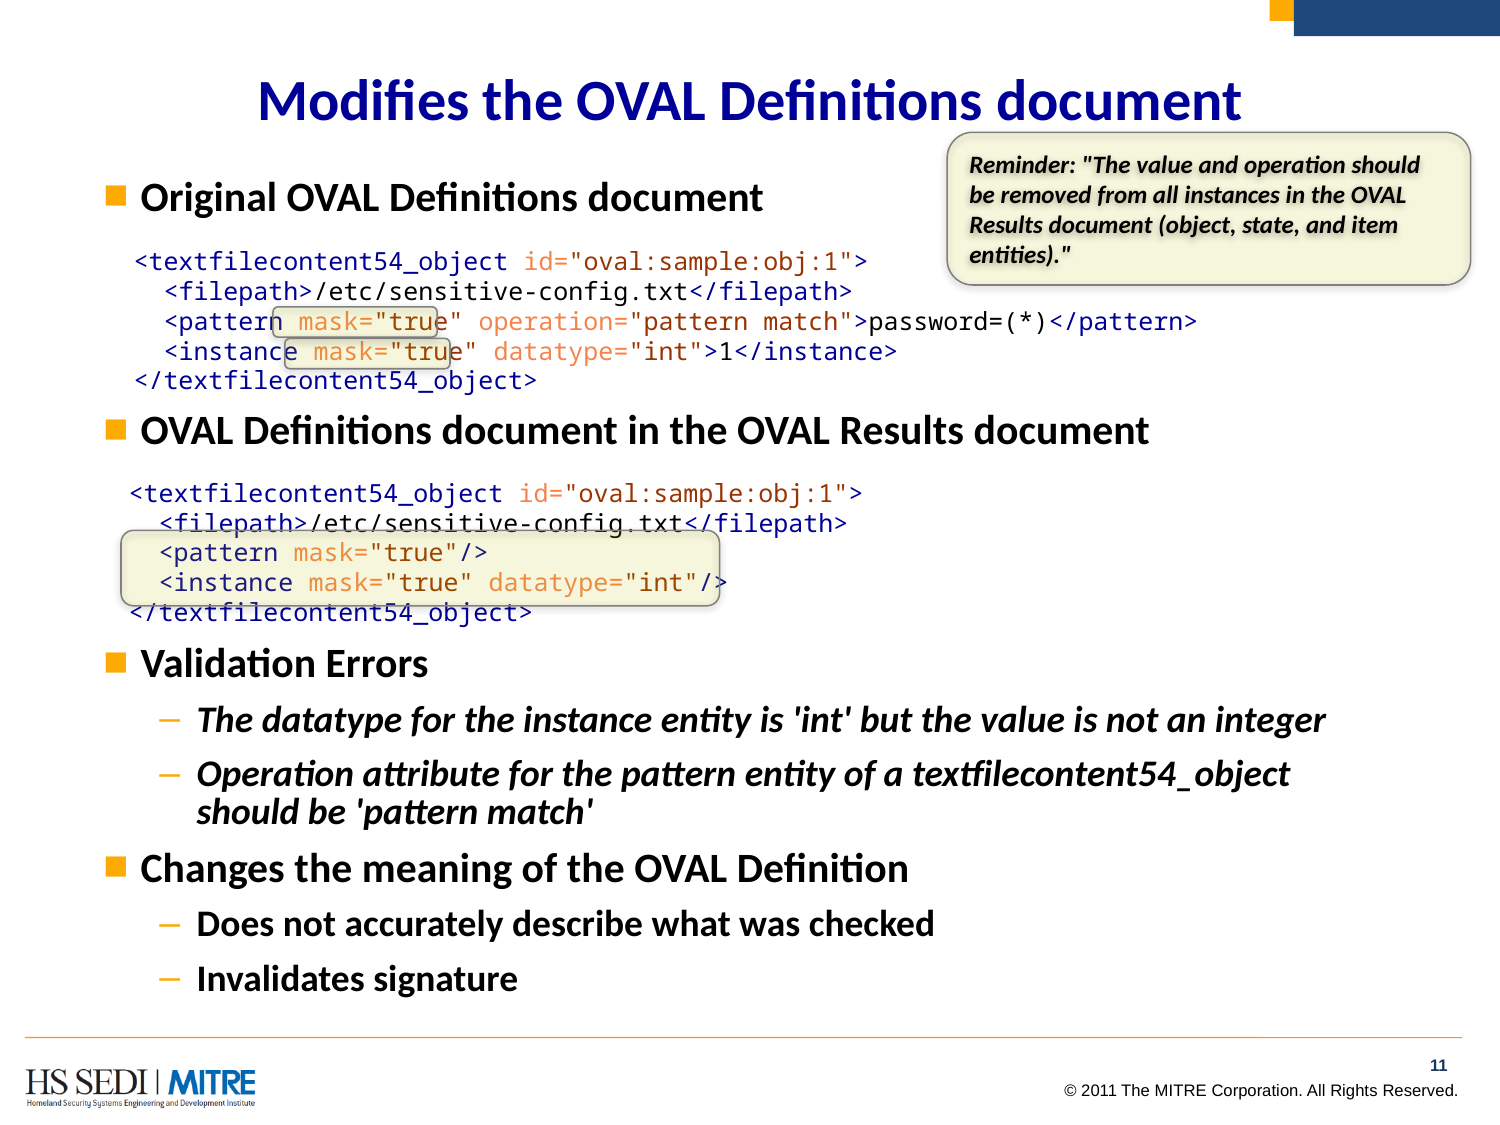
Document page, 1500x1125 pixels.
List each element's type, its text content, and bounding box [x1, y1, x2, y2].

text_box [120, 529, 721, 607]
text_box [283, 337, 451, 370]
text_box Reminder: "The value and operation should be removed from all instances in the OVAL Results document (object, state, and item entities)." [946, 131, 1472, 286]
text_box [272, 306, 438, 338]
title Modifies the OVAL Definitions document [43, 62, 1457, 151]
slide_number 10 [1374, 1049, 1463, 1076]
text_box <textfilecontent54_object id="oval:sample:obj:1"> <filepath>/etc/sensitive-config.txt</filepath> <pattern mask="true"/> <instance mask="true" datatype="int"/> </textfilecontent54_object> [113, 469, 1382, 635]
list Original OVAL Definitions document OVAL Definitions document in the OVAL Results document Validation Errors The datatype for the instance entity is 'int' but the value is not an integer Operation attribute for the pattern entity of a textfilecontent54_object should be 'pattern match' Changes the meaning of the OVAL Definition Does not accurately describe what was checked Invalidates signature [88, 169, 1352, 994]
picture [20, 1058, 271, 1122]
text_box <textfilecontent54_object id="oval:sample:obj:1"> <filepath>/etc/sensitive-config.txt</filepath> <pattern mask="true" operation="pattern match">password=(*)</pattern> <instance mask="true" datatype="int">1</instance> </textfilecontent54_object> [118, 237, 1382, 403]
